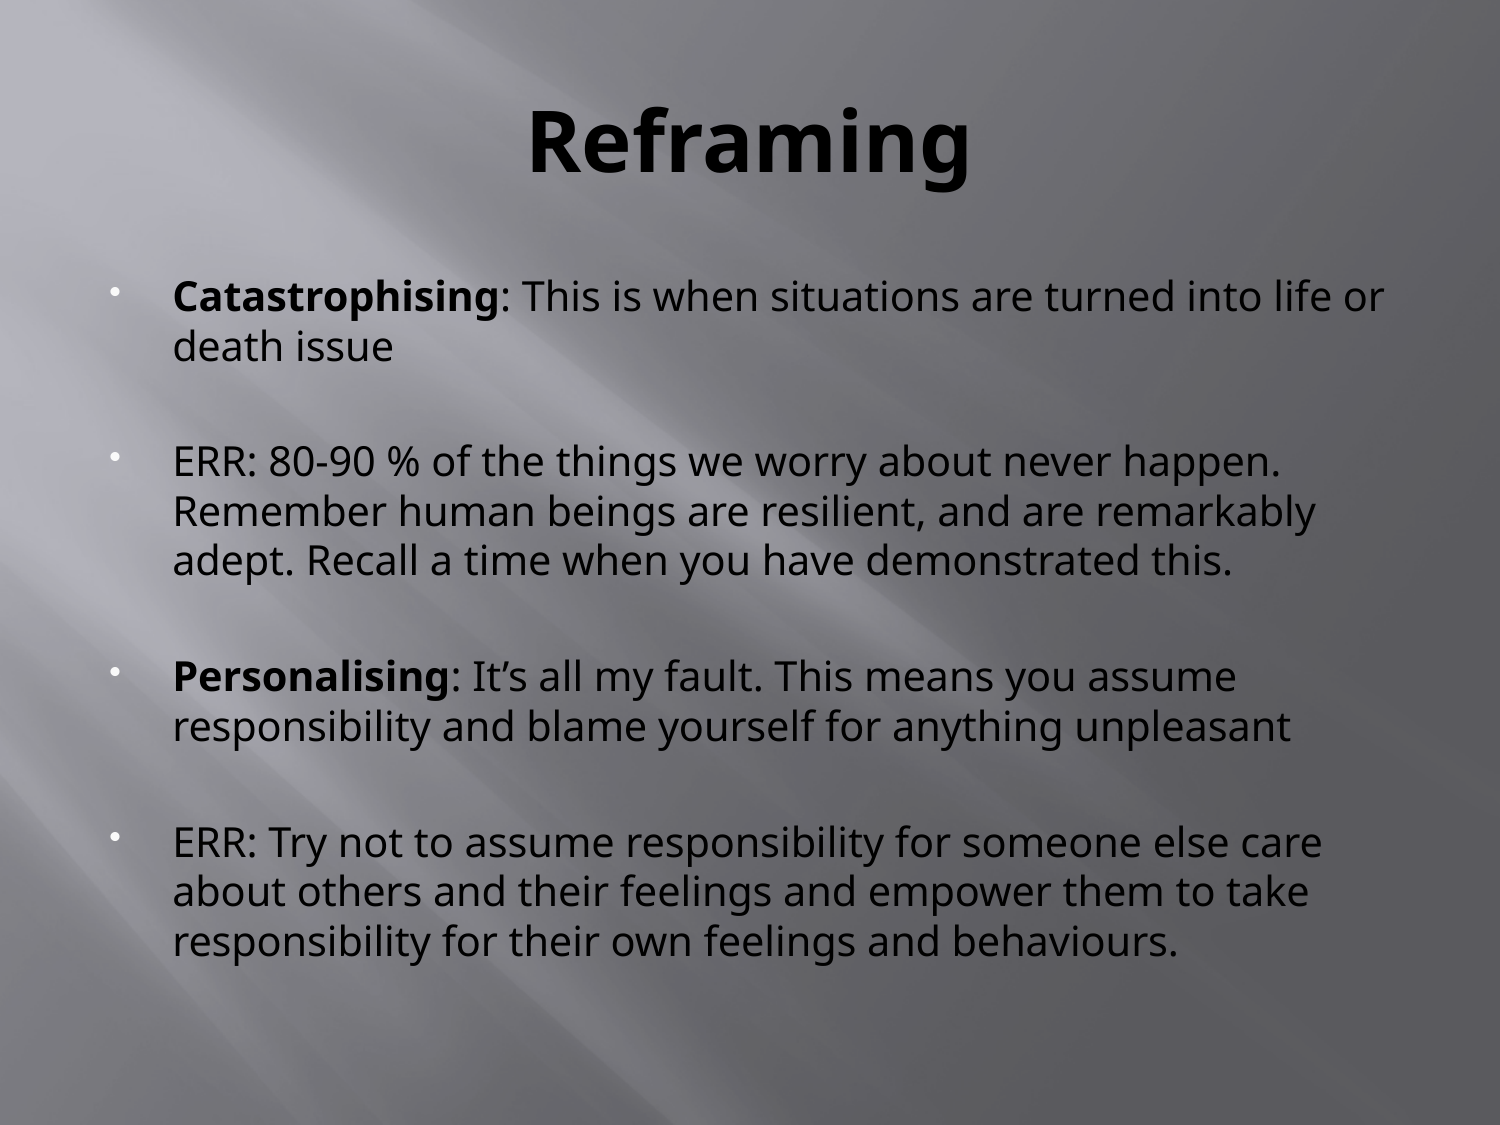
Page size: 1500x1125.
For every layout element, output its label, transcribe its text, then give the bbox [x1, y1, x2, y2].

list Catastrophising: This is when situations are turned into life or death issue ERR: 80-90 % of the things we worry about never happen. Remember human beings are resilient, and are remarkably adept. Recall a time when you have demonstrated this. Personalising: It’s all my fault. This means you assume responsibility and blame yourself for anything unpleasant ERR: Try not to assume responsibility for someone else care about others and their feelings and empower them to take responsibility for their own feelings and behaviours. [74, 262, 1426, 1036]
title Reframing [75, 45, 1425, 233]
